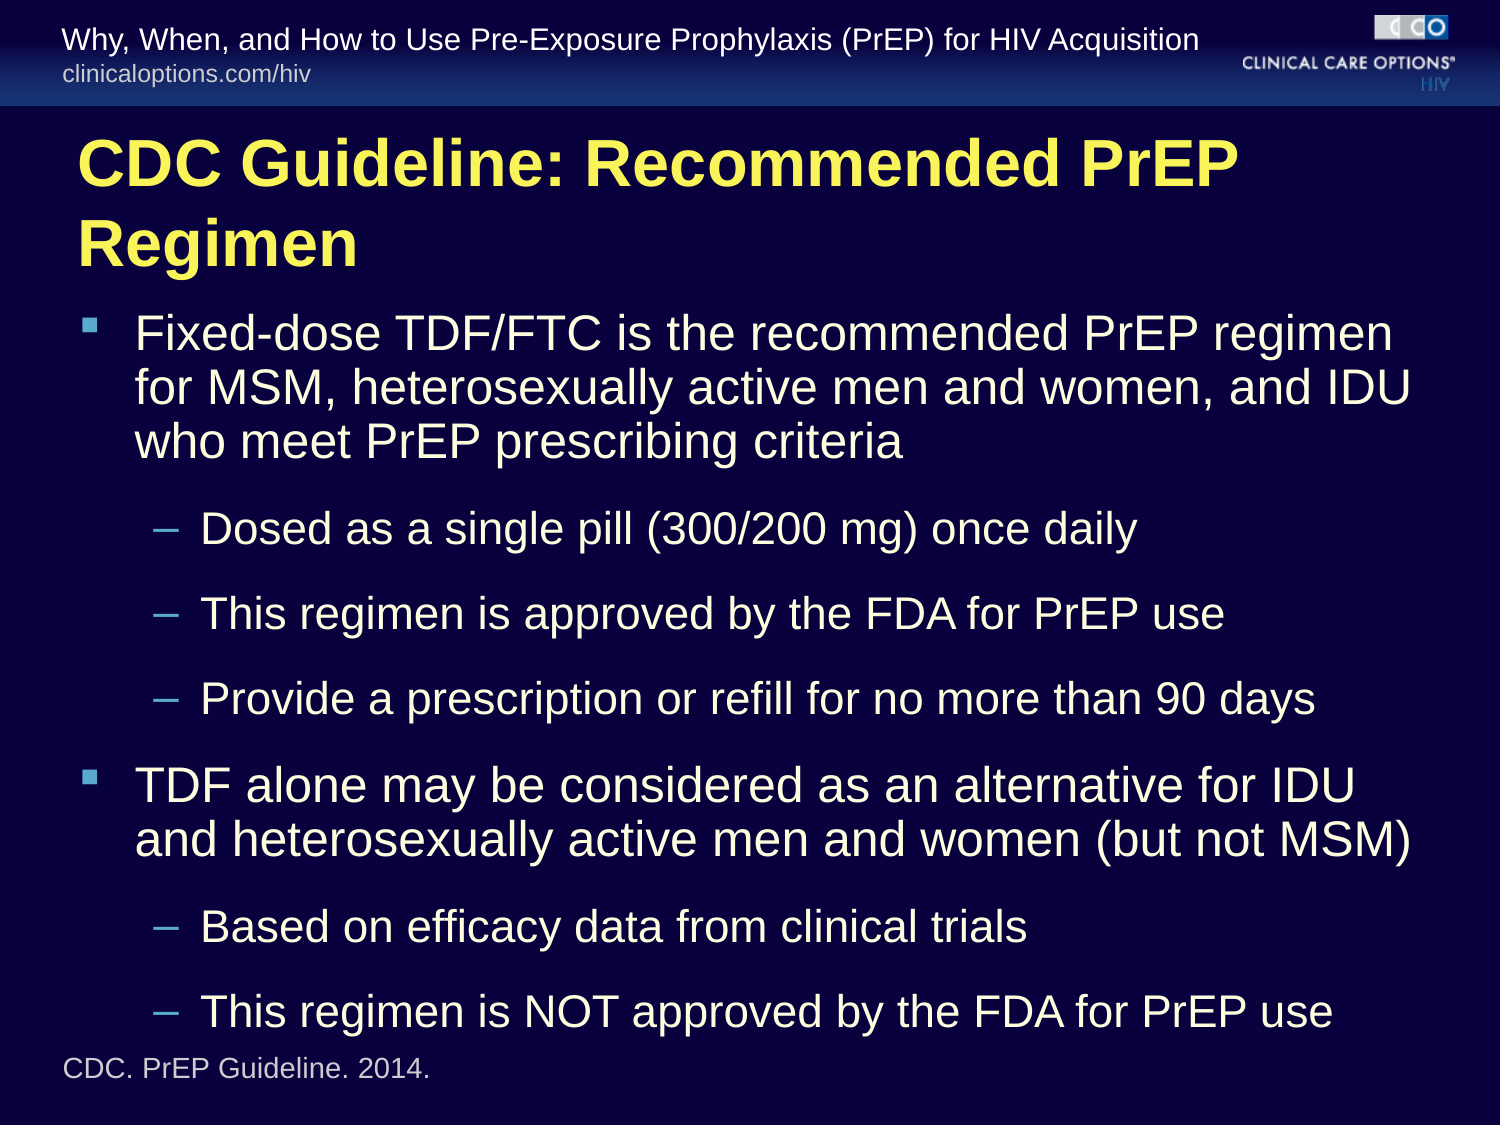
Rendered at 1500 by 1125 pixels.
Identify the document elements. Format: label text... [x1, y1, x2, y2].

title CDC Guideline: Recommended PrEP Regimen [62, 109, 1452, 291]
picture [1243, 15, 1455, 91]
list Fixed-dose TDF/FTC is the recommended PrEP regimen for MSM, heterosexually active men and women, and IDU who meet PrEP prescribing criteria Dosed as a single pill (300/200 mg) once daily This regimen is approved by the FDA for PrEP use Provide a prescription or refill for no more than 90 days TDF alone may be considered as an alternative for IDU and heterosexually active men and women (but not MSM) Based on efficacy data from clinical trials This regimen is NOT approved by the FDA for PrEP use [63, 299, 1451, 1047]
text_box CDC. PrEP Guideline. 2014. [47, 1042, 447, 1093]
